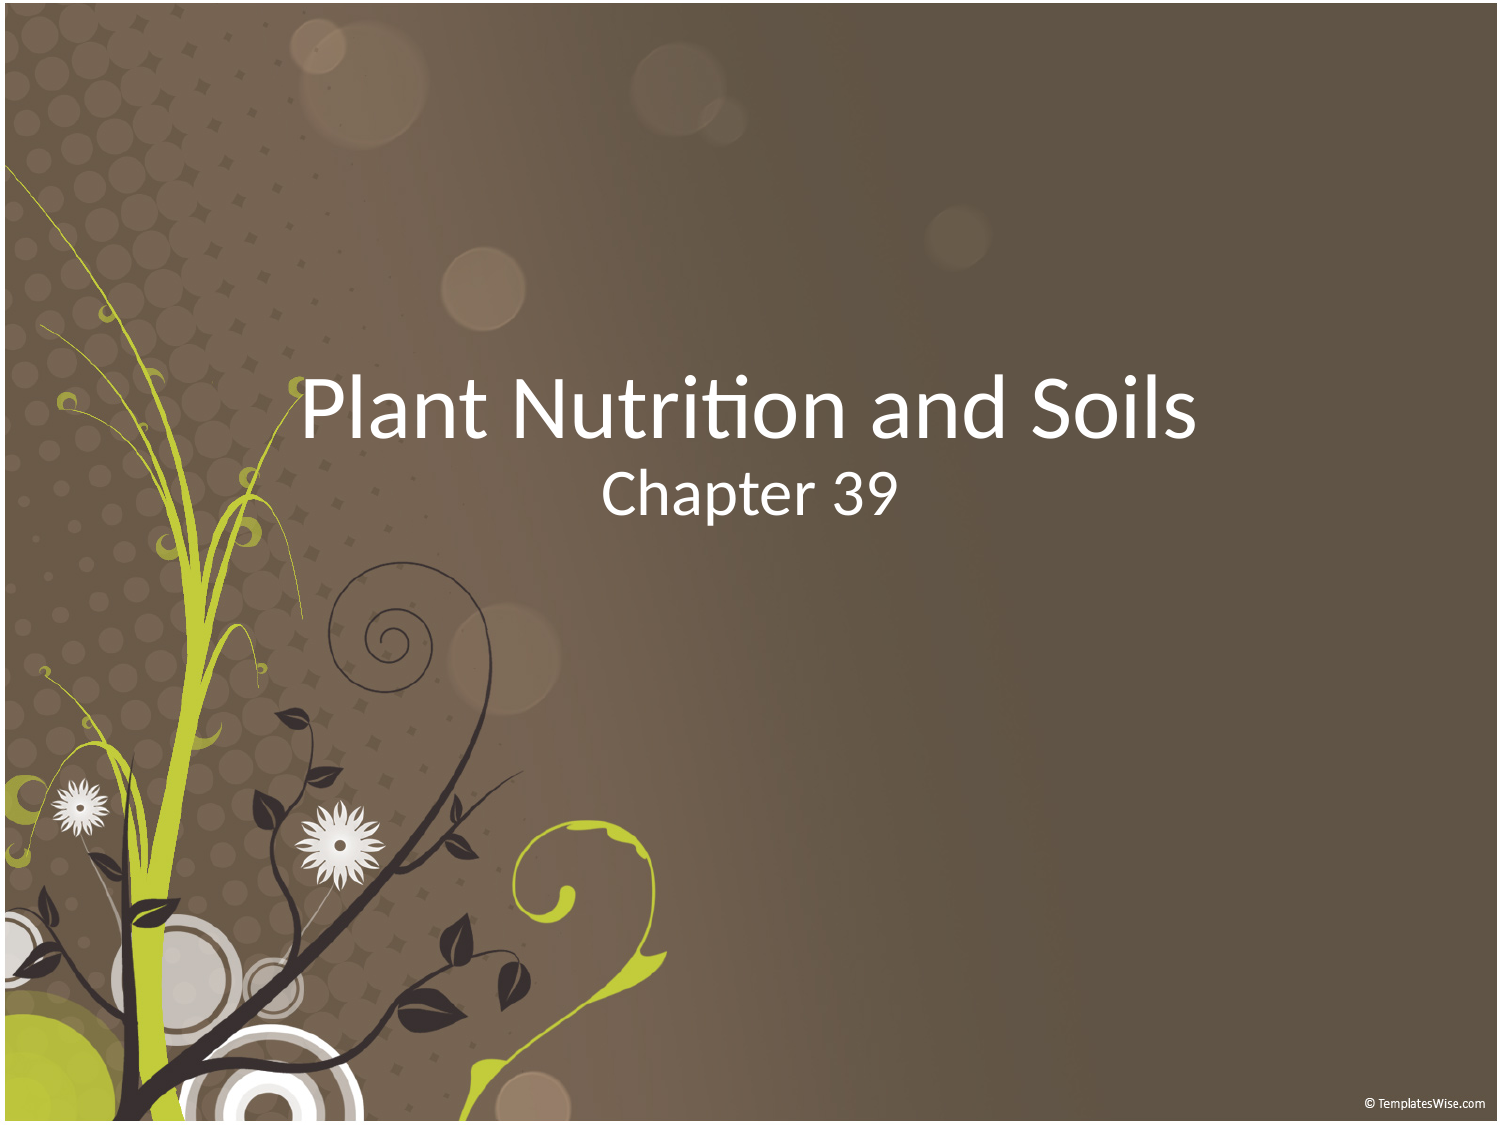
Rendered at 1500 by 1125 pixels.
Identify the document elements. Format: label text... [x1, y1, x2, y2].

picture [0, 0, 1500, 1125]
title Plant Nutrition and Soils [112, 281, 1388, 523]
subtitle Chapter 39 [224, 440, 1276, 729]
